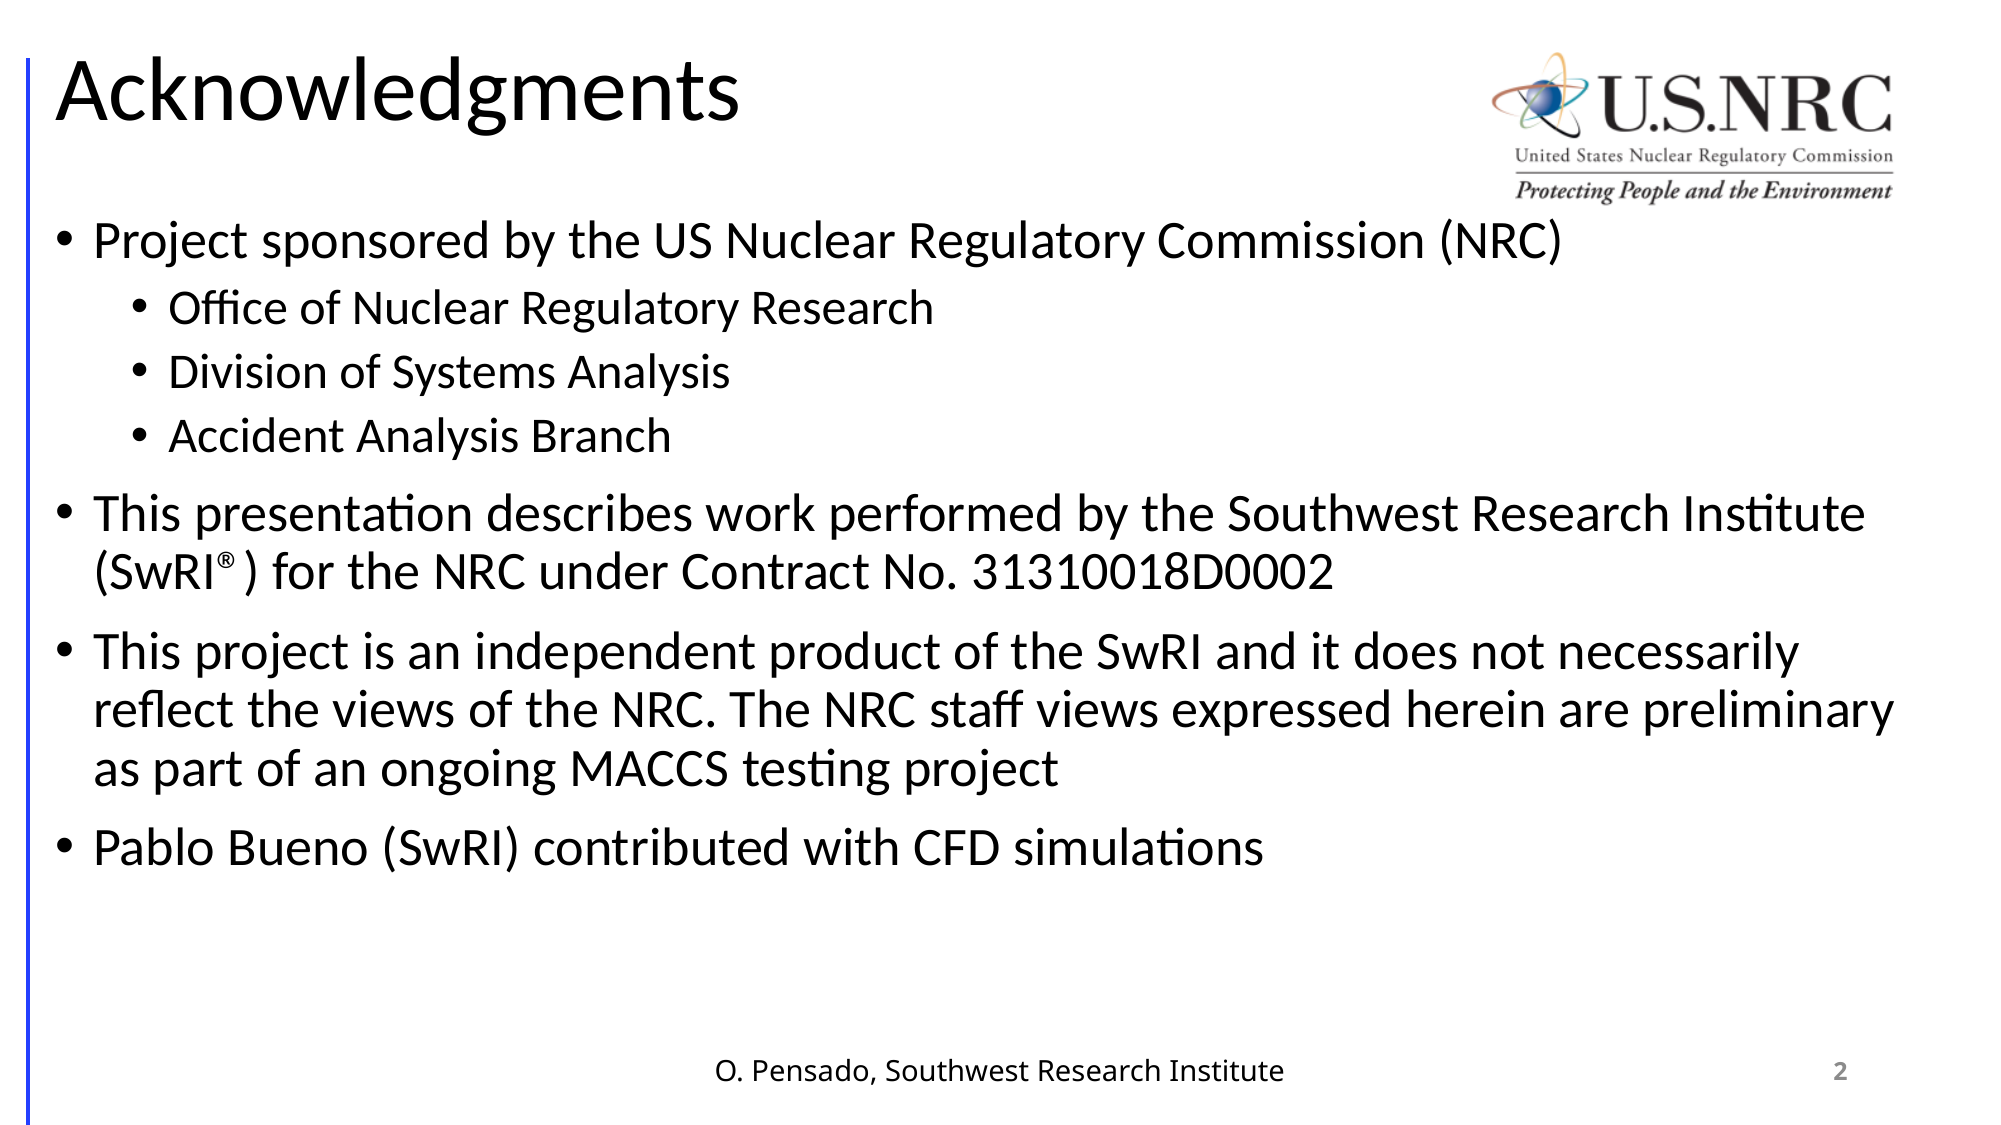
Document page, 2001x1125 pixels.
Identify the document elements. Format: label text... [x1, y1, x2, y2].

slide_number 2 [1412, 1042, 1863, 1103]
picture [1490, 52, 1898, 208]
footer O. Pensado, Southwest Research Institute [662, 1042, 1338, 1103]
list Project sponsored by the US Nuclear Regulatory Commission (NRC) Office of Nuclear Regulatory Research Division of Systems Analysis Accident Analysis Branch This presentation describes work performed by the Southwest Research Institute (SwRI®) for the NRC under Contract No. 31310018D0002 This project is an independent product of the SwRI and it does not necessarily reflect the views of the NRC. The NRC staff views expressed herein are preliminary as part of an ongoing MACCS testing project Pablo Bueno (SwRI) contributed with CFD simulations [40, 204, 1952, 1014]
title Acknowledgments [40, 5, 1952, 176]
